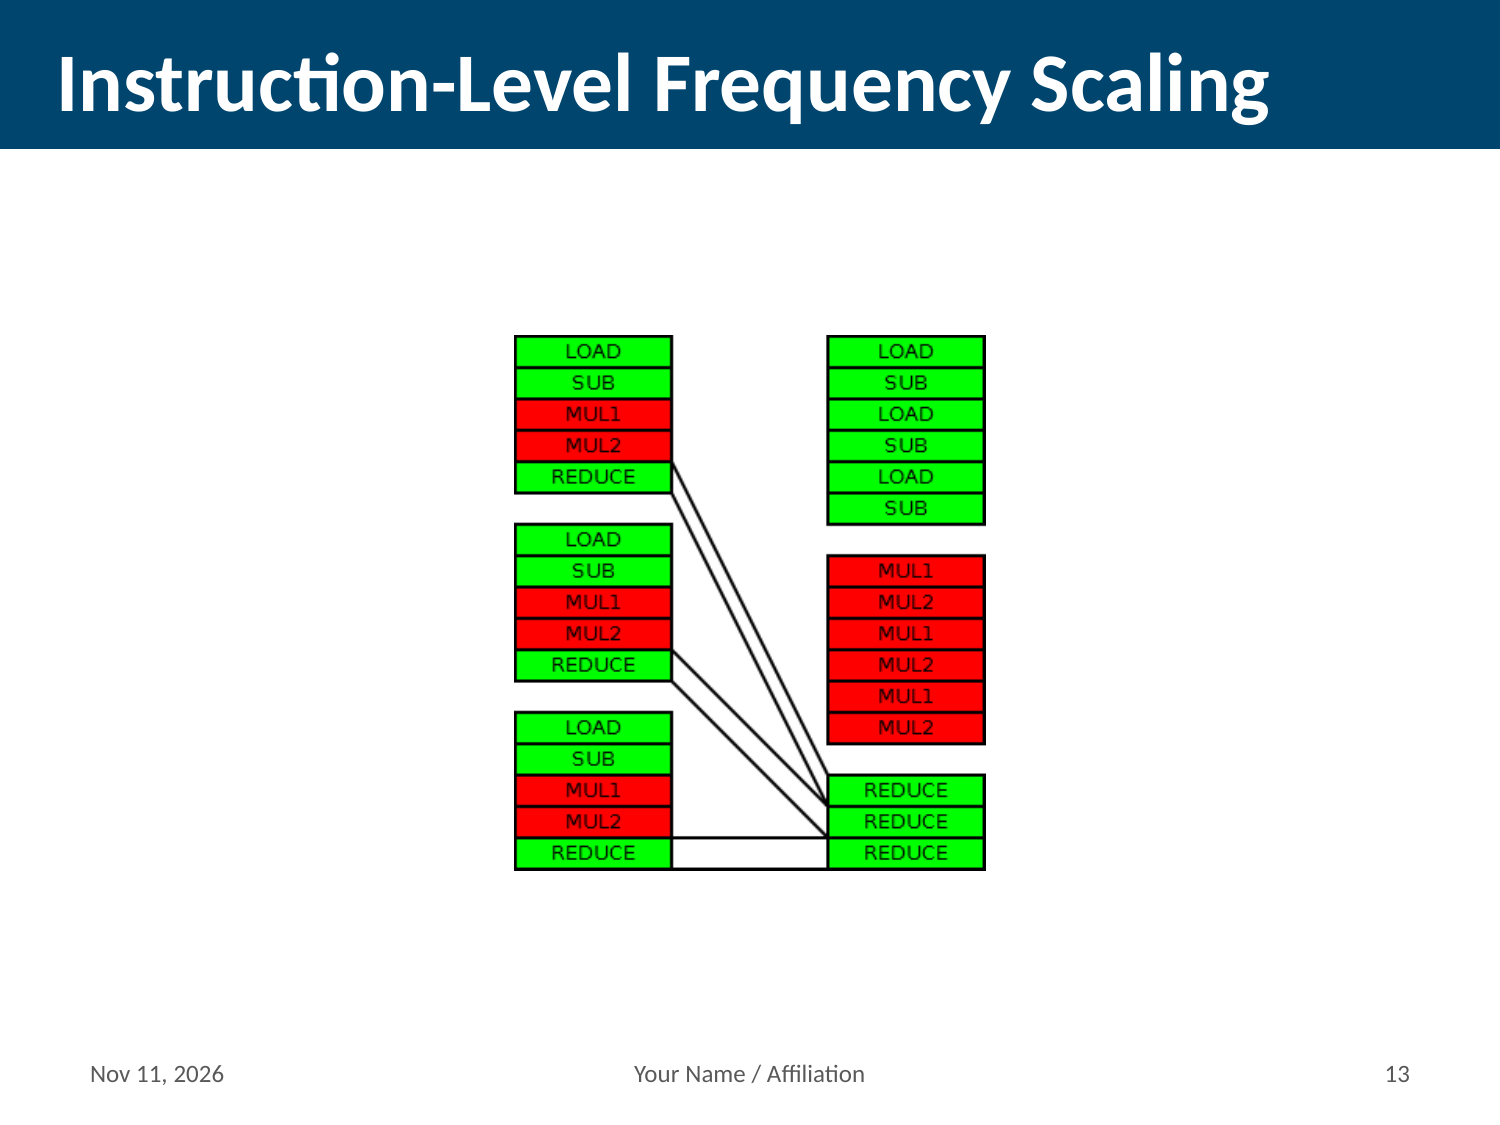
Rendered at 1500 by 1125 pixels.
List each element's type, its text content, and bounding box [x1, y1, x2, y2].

slide_number 12 [1246, 1042, 1425, 1103]
footer Your Name / Affiliation [277, 1042, 1223, 1103]
title Instruction-Level Frequency Scaling [41, 15, 1459, 142]
slide_number 11-Mar-15 [75, 1042, 254, 1103]
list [513, 335, 987, 871]
